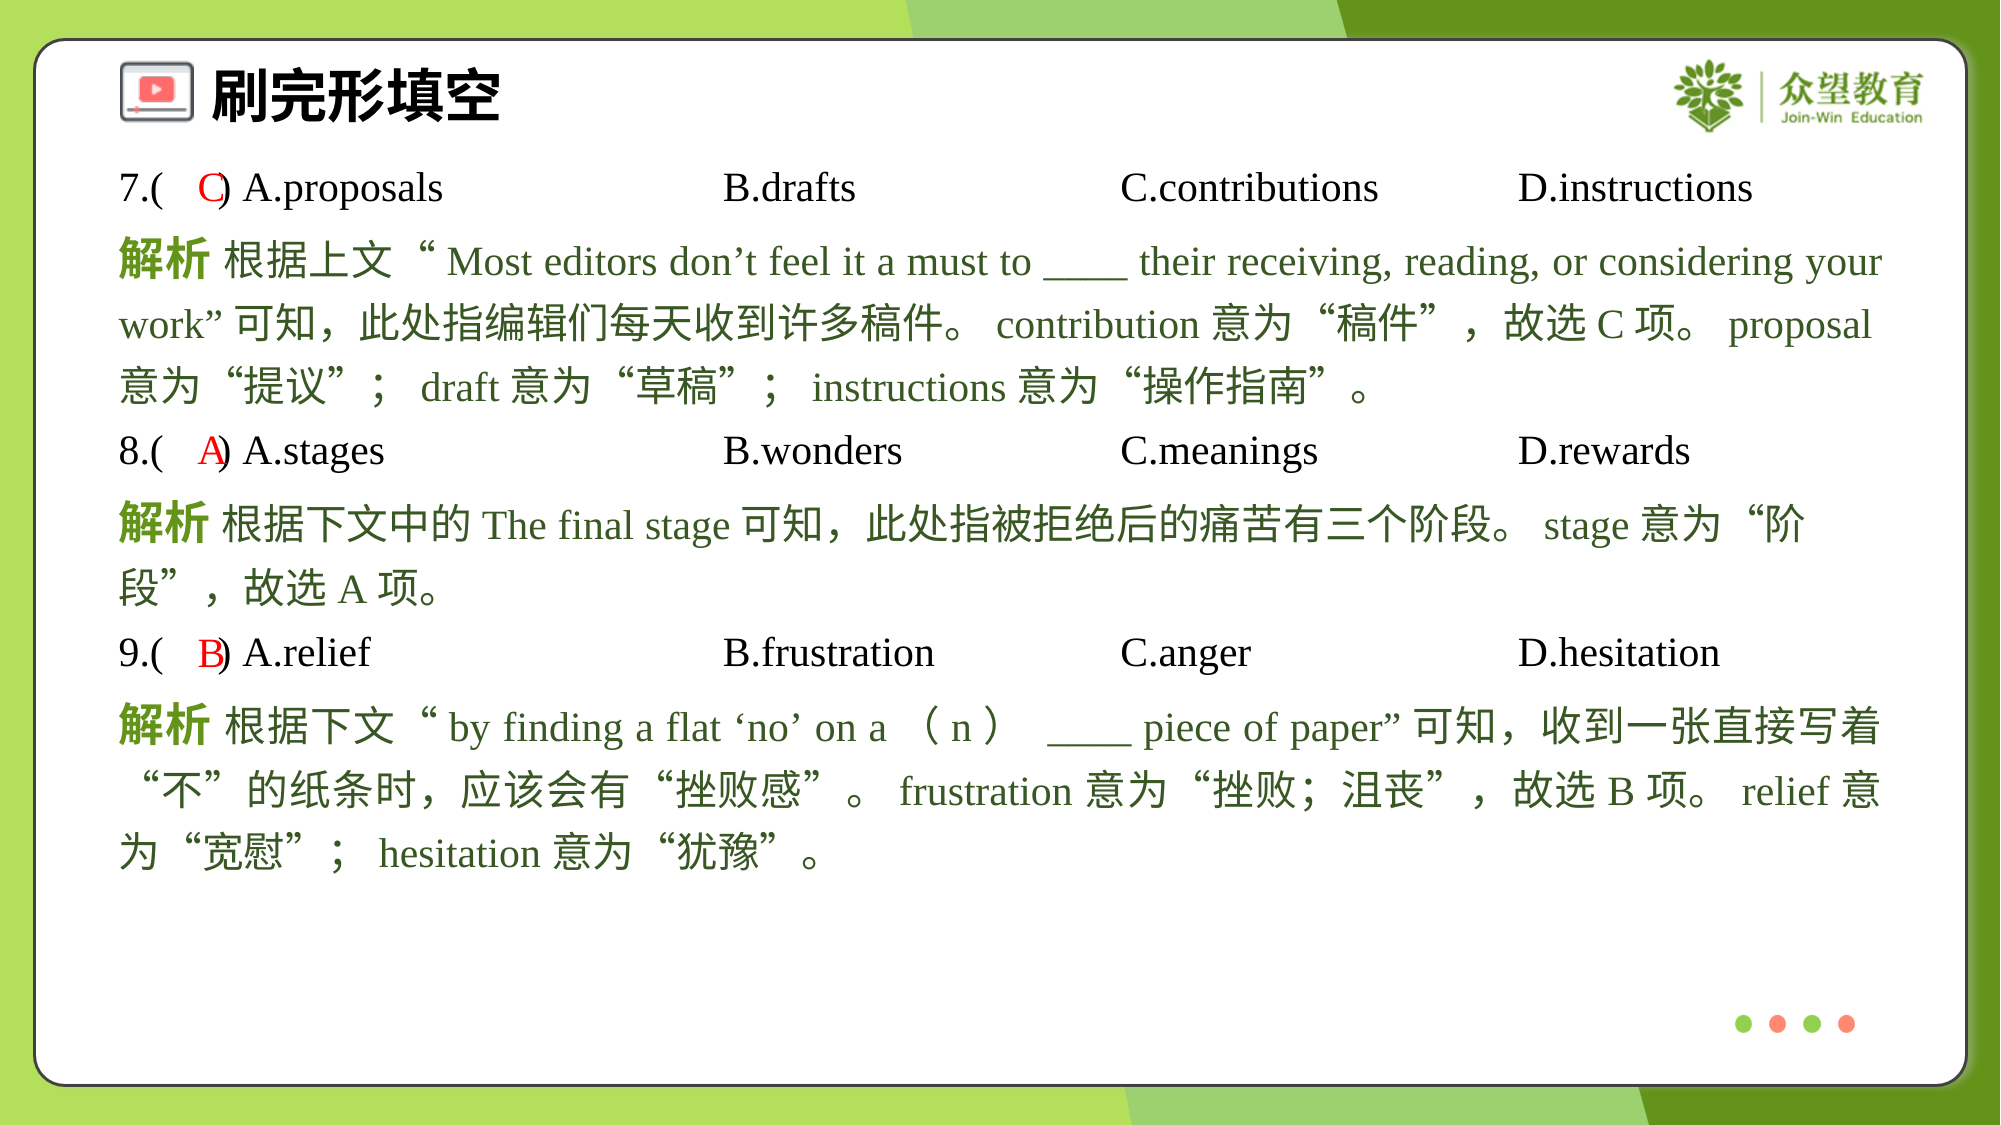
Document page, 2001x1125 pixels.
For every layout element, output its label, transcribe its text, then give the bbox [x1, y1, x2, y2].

text_box C [192, 146, 231, 205]
text_box 9.( ) A.relief B.frustration C.anger D.hesitation [231, 612, 1883, 670]
text_box 解析 根据下文中的The final stage可知，此处指被拒绝后的痛苦有三个阶段。stage意为“阶段”，故选A项。 [118, 480, 1883, 607]
text_box 8.( ) A.stages B.wonders C.meanings D.rewards [233, 410, 1883, 468]
picture [0, 0, 2000, 1125]
text_box 7.( ) A.proposals B.drafts C.contributions D.instructions [118, 146, 192, 204]
text_box 解析 根据上文“Most editors don’t feel it a must to ____ their receiving, reading, or considering your work”可知，此处指编辑们每天收到许多稿件。contribution意为“稿件”，故选C项。proposal意为“提议”；draft意为“草稿”；instructions意为“操作指南”。 [118, 215, 1883, 405]
text_box B [192, 612, 231, 671]
text_box 8.( ) A.stages B.wonders C.meanings D.rewards [118, 410, 192, 468]
text_box 7.( ) A.proposals B.drafts C.contributions D.instructions [231, 146, 1883, 204]
text_box A [192, 410, 233, 469]
text_box 解析 根据下文“by finding a flat ‘no’ on a（n） ____ piece of paper”可知，收到一张直接写着“不”的纸条时，应该会有“挫败感”。frustration意为“挫败；沮丧”，故选B项。relief意为“宽慰”；hesitation意为“犹豫”。 [118, 682, 1883, 872]
text_box 9.( ) A.relief B.frustration C.anger D.hesitation [118, 612, 192, 670]
